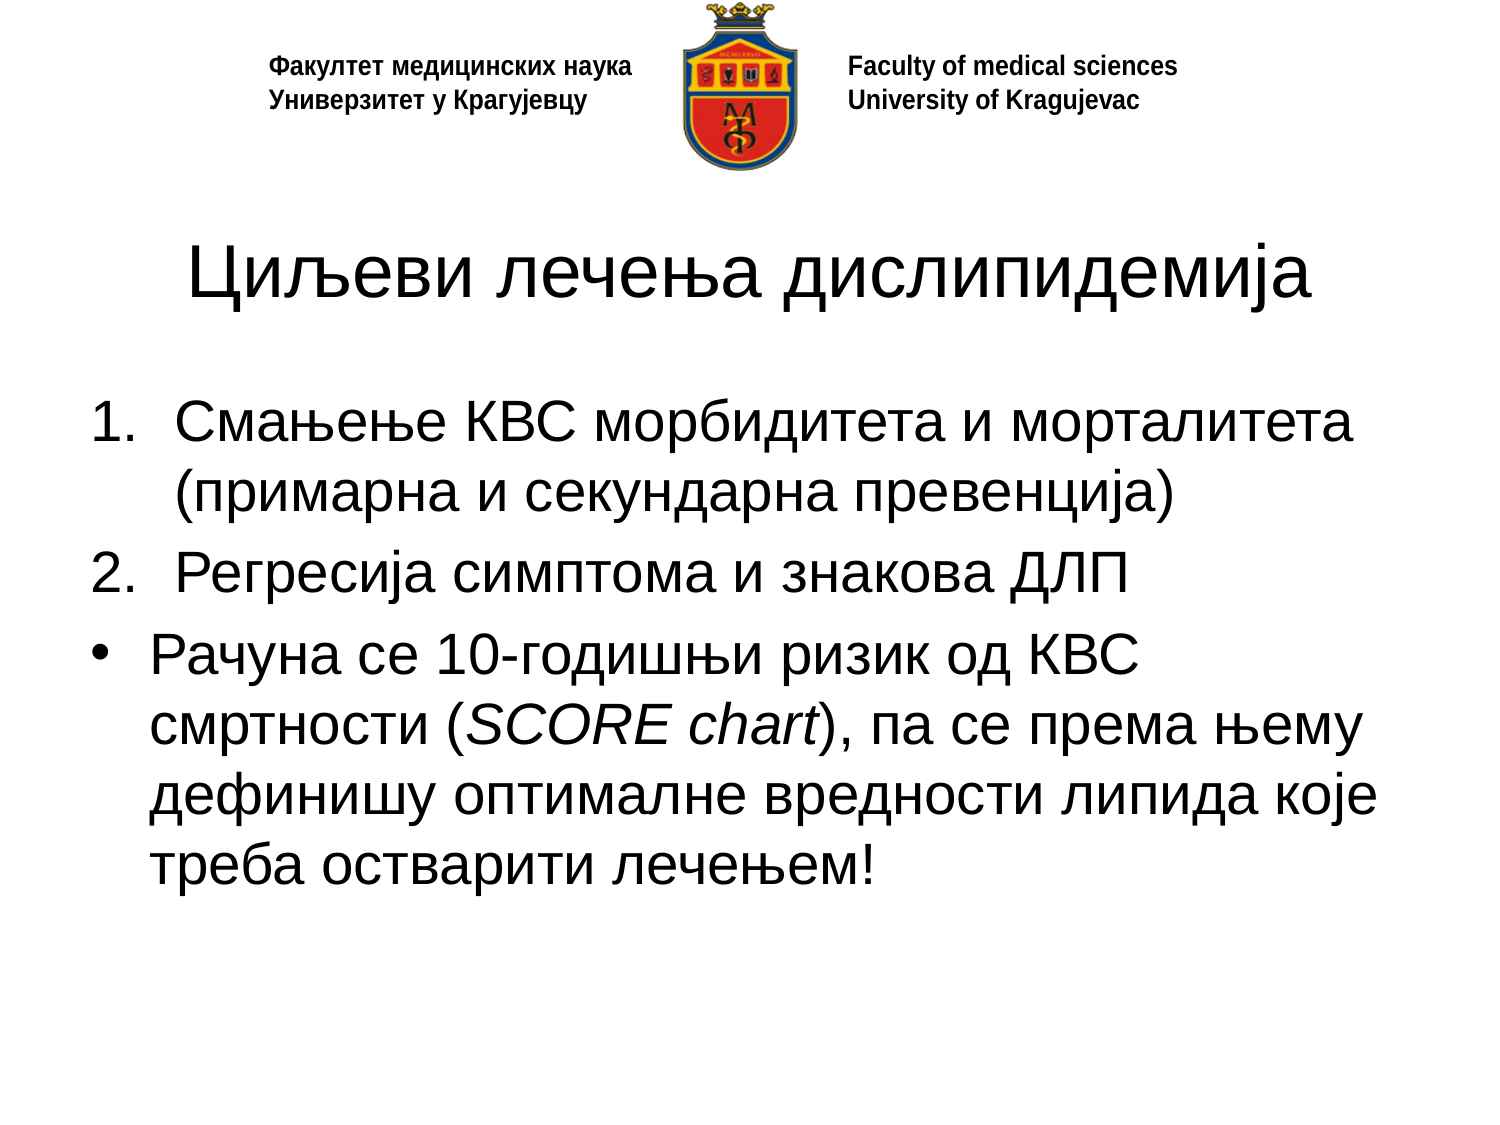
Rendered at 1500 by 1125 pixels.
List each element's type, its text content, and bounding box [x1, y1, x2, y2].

list Смањење КВС морбидитета и морталитета (примарна и секундарна превенција) Регресија симптома и знакова ДЛП Рачуна се 10-годишњи ризик од КВС смртности (SCORE chart), па се према њему дефинишу оптималне вредности липида које треба остварити лечењем! [74, 374, 1436, 1118]
title Циљеви лечења дислипидемија [74, 173, 1426, 362]
